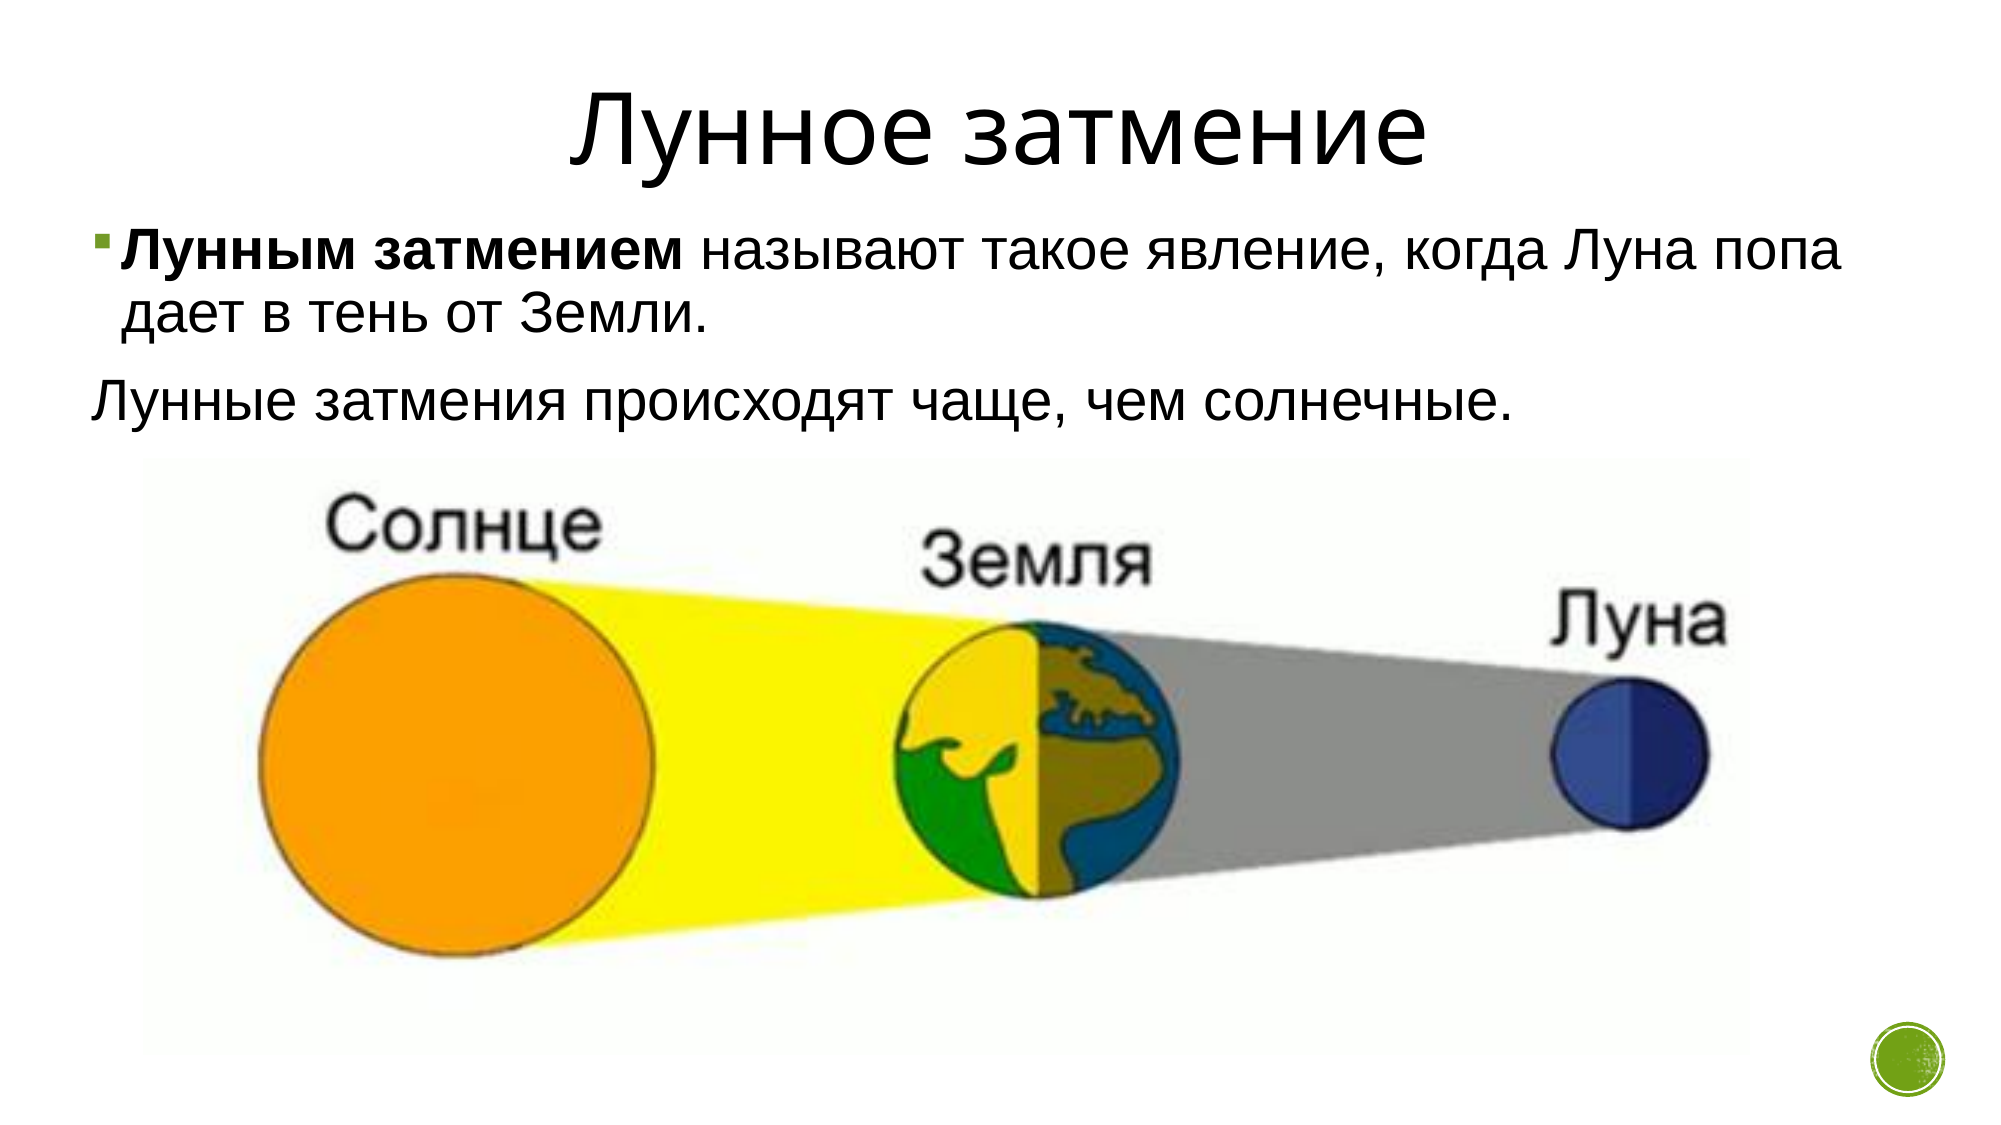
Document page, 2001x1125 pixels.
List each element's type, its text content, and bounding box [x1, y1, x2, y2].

picture [144, 459, 1748, 1053]
title Лунное затмение [175, 0, 1826, 211]
list Лун­ным за­тме­ни­ем на­зы­ва­ют такое яв­ле­ние, когда Луна по­па­да­ет в тень от Земли. Лун­ные за­тме­ния про­ис­хо­дят чаще, чем сол­неч­ные. [76, 211, 1883, 877]
